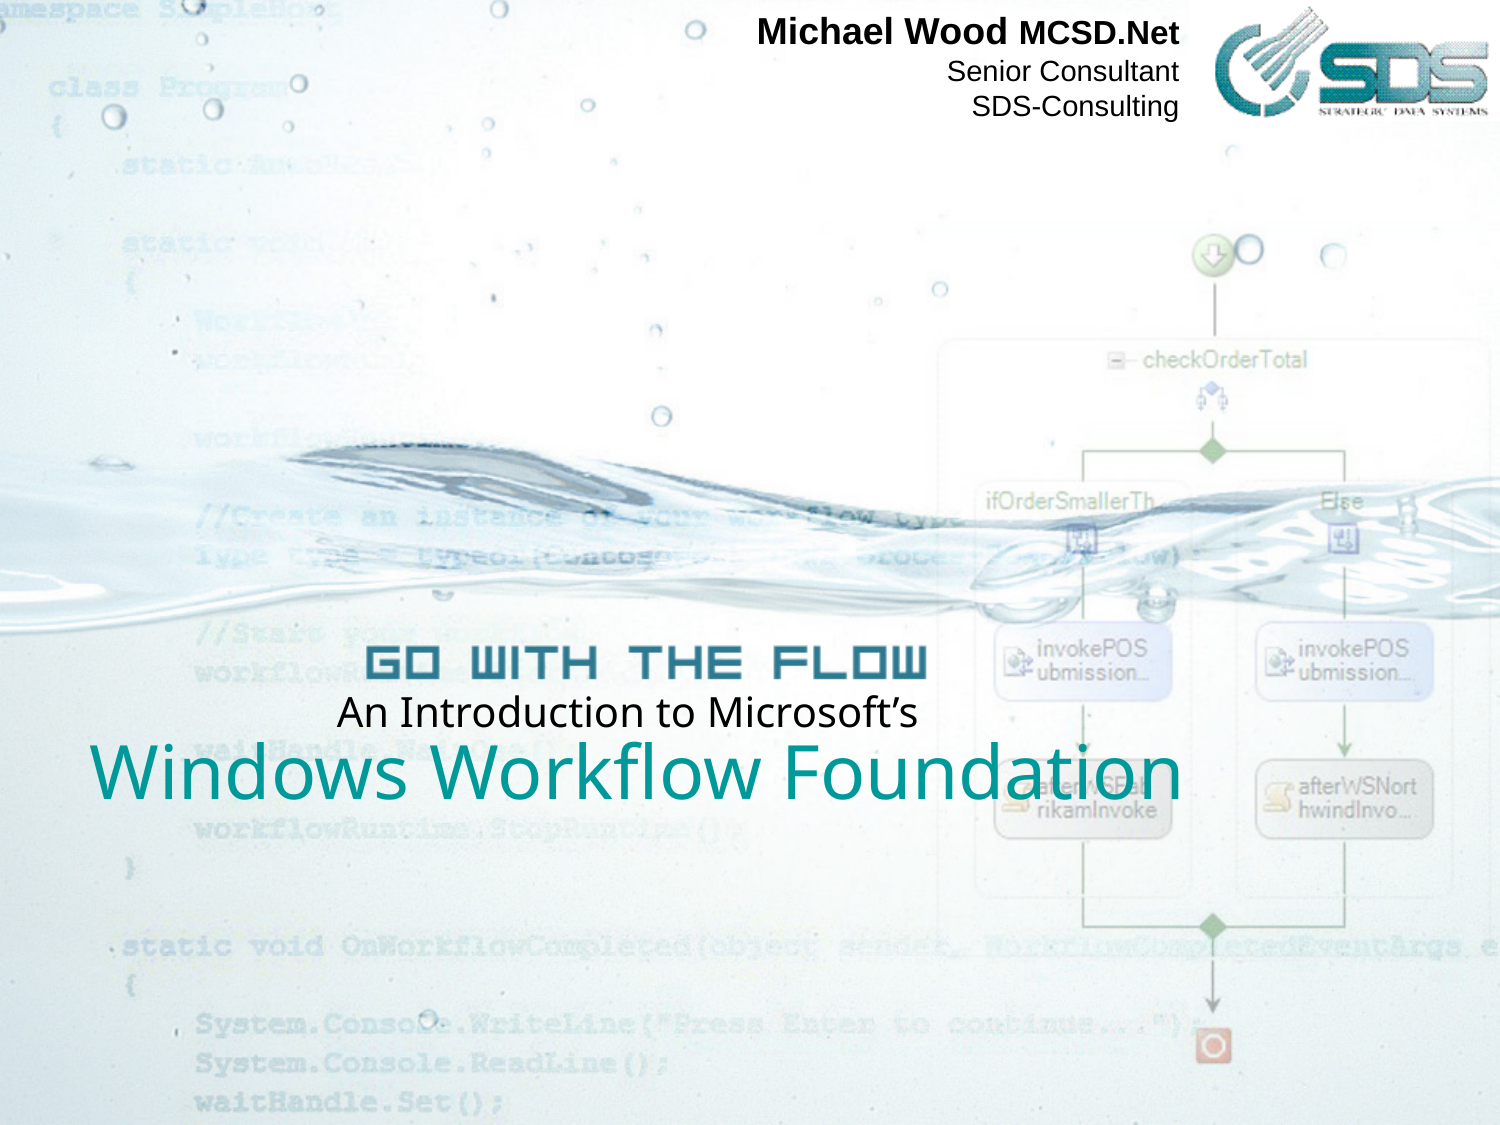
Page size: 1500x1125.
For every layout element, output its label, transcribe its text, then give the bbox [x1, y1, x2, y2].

picture [0, 0, 1500, 1125]
subtitle An Introduction to Microsoft’s Windows Workflow Foundation [0, 662, 1276, 838]
text_box Michael Wood MCSD.Net Senior Consultant SDS-Consulting [741, 0, 1195, 130]
